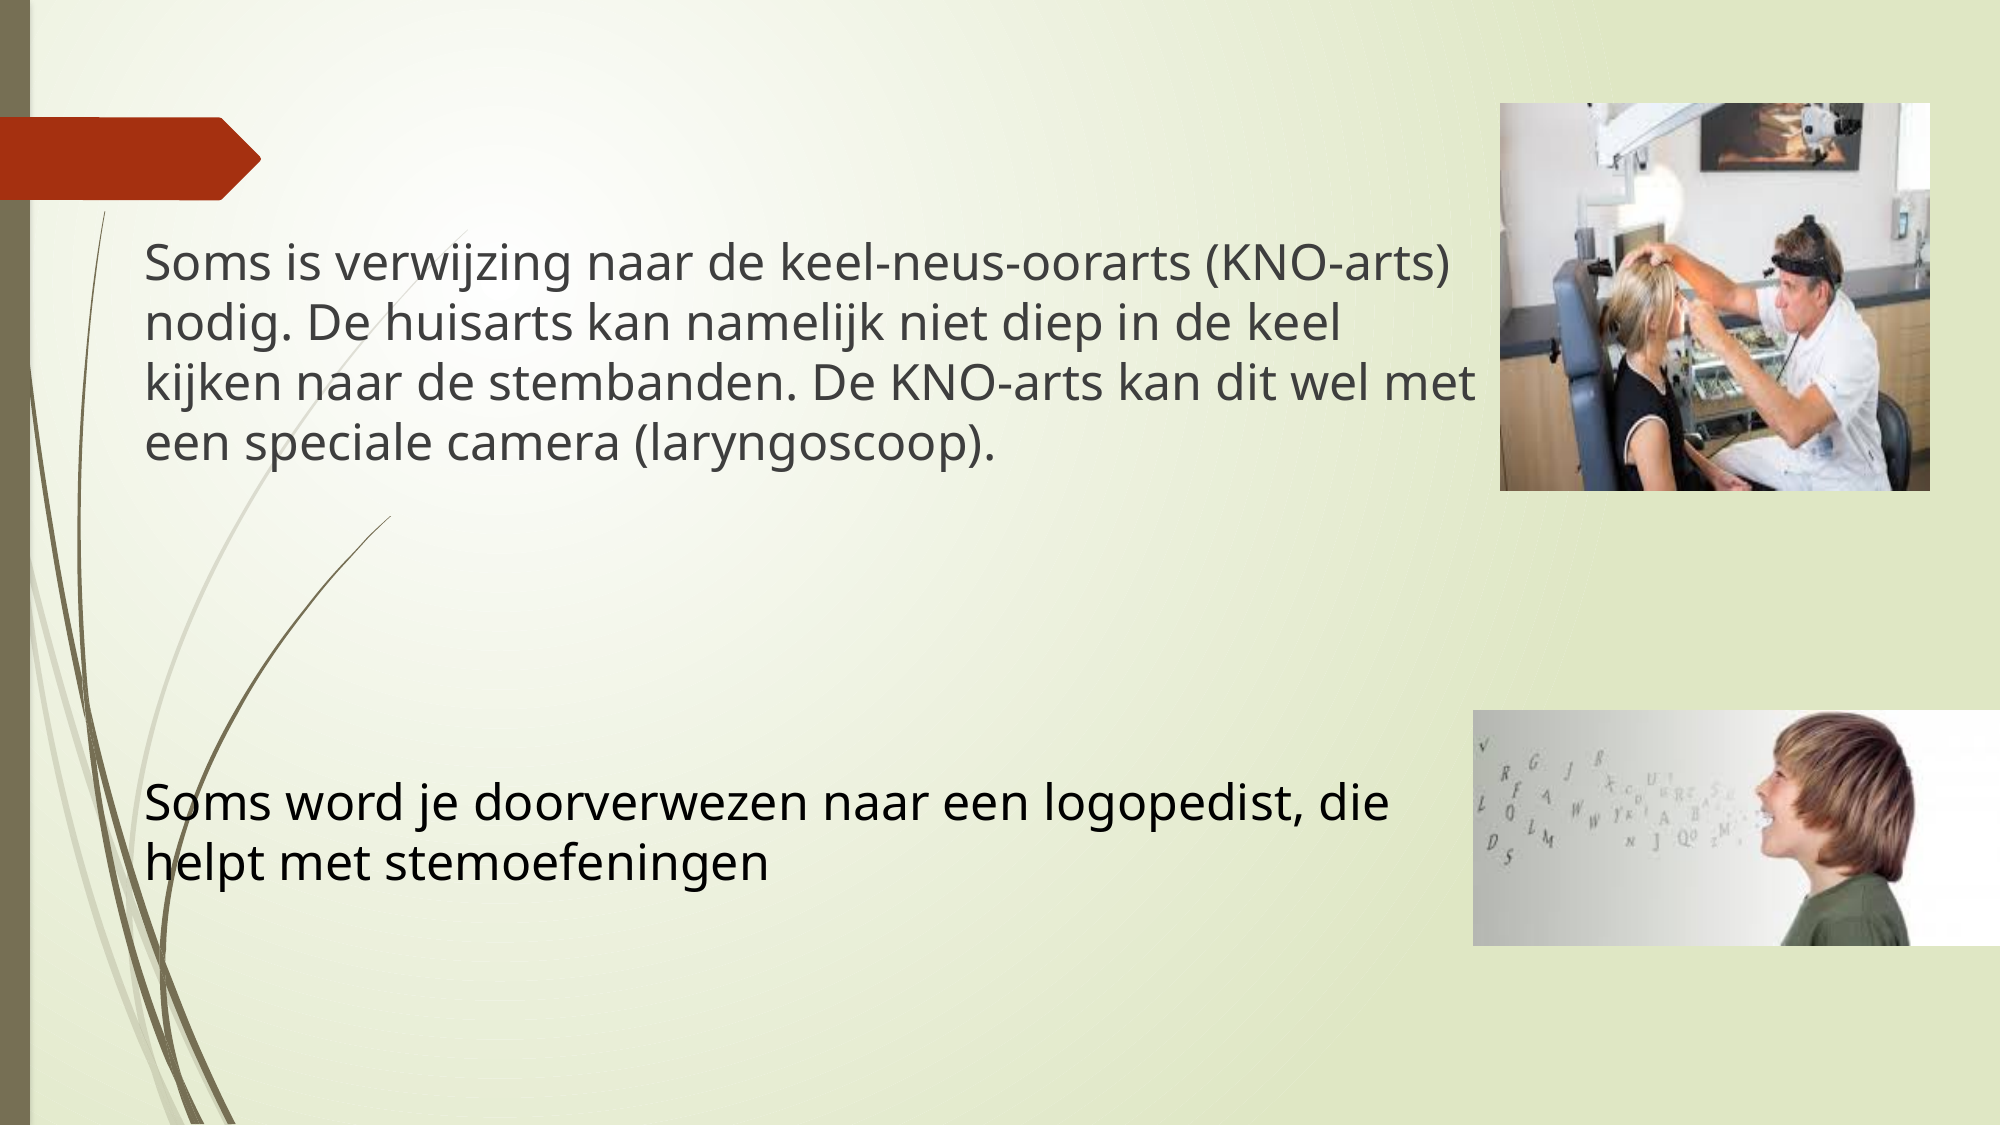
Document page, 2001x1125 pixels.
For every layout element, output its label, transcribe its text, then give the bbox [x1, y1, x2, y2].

text_box Soms is verwijzing naar de keel-neus-oorarts (KNO-arts) nodig. De huisarts kan namelijk niet diep in de keel kijken naar de stembanden. De KNO-arts kan dit wel met een speciale camera (laryngoscoop). Soms word je doorverwezen naar een logopedist, die helpt met stemoefeningen [129, 223, 1500, 899]
picture [1473, 710, 2000, 946]
picture [1499, 103, 1930, 491]
